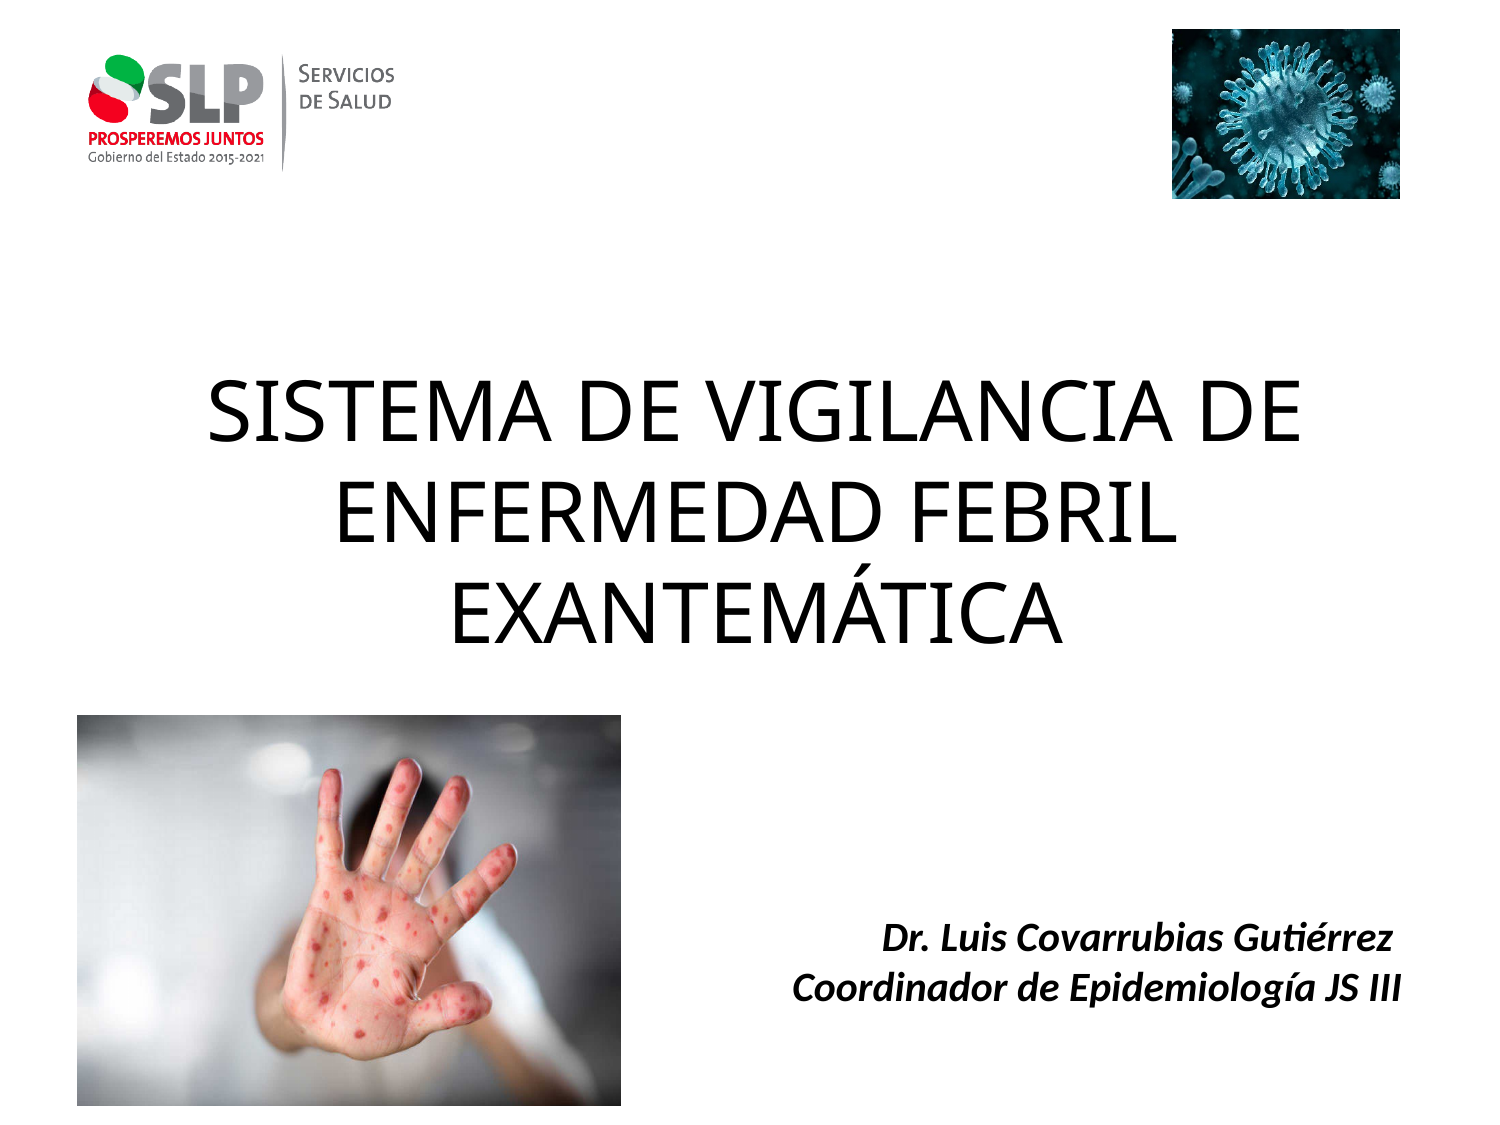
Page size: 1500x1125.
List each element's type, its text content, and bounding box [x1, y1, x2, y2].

picture [77, 715, 621, 1107]
text_box Dr. Luis Covarrubias Gutiérrez Coordinador de Epidemiología JS III [626, 902, 1418, 1017]
picture [1172, 29, 1400, 199]
text_box SISTEMA DE VIGILANCIA DE ENFERMEDAD FEBRIL EXANTEMÁTICA [94, 349, 1418, 669]
picture [88, 54, 394, 172]
